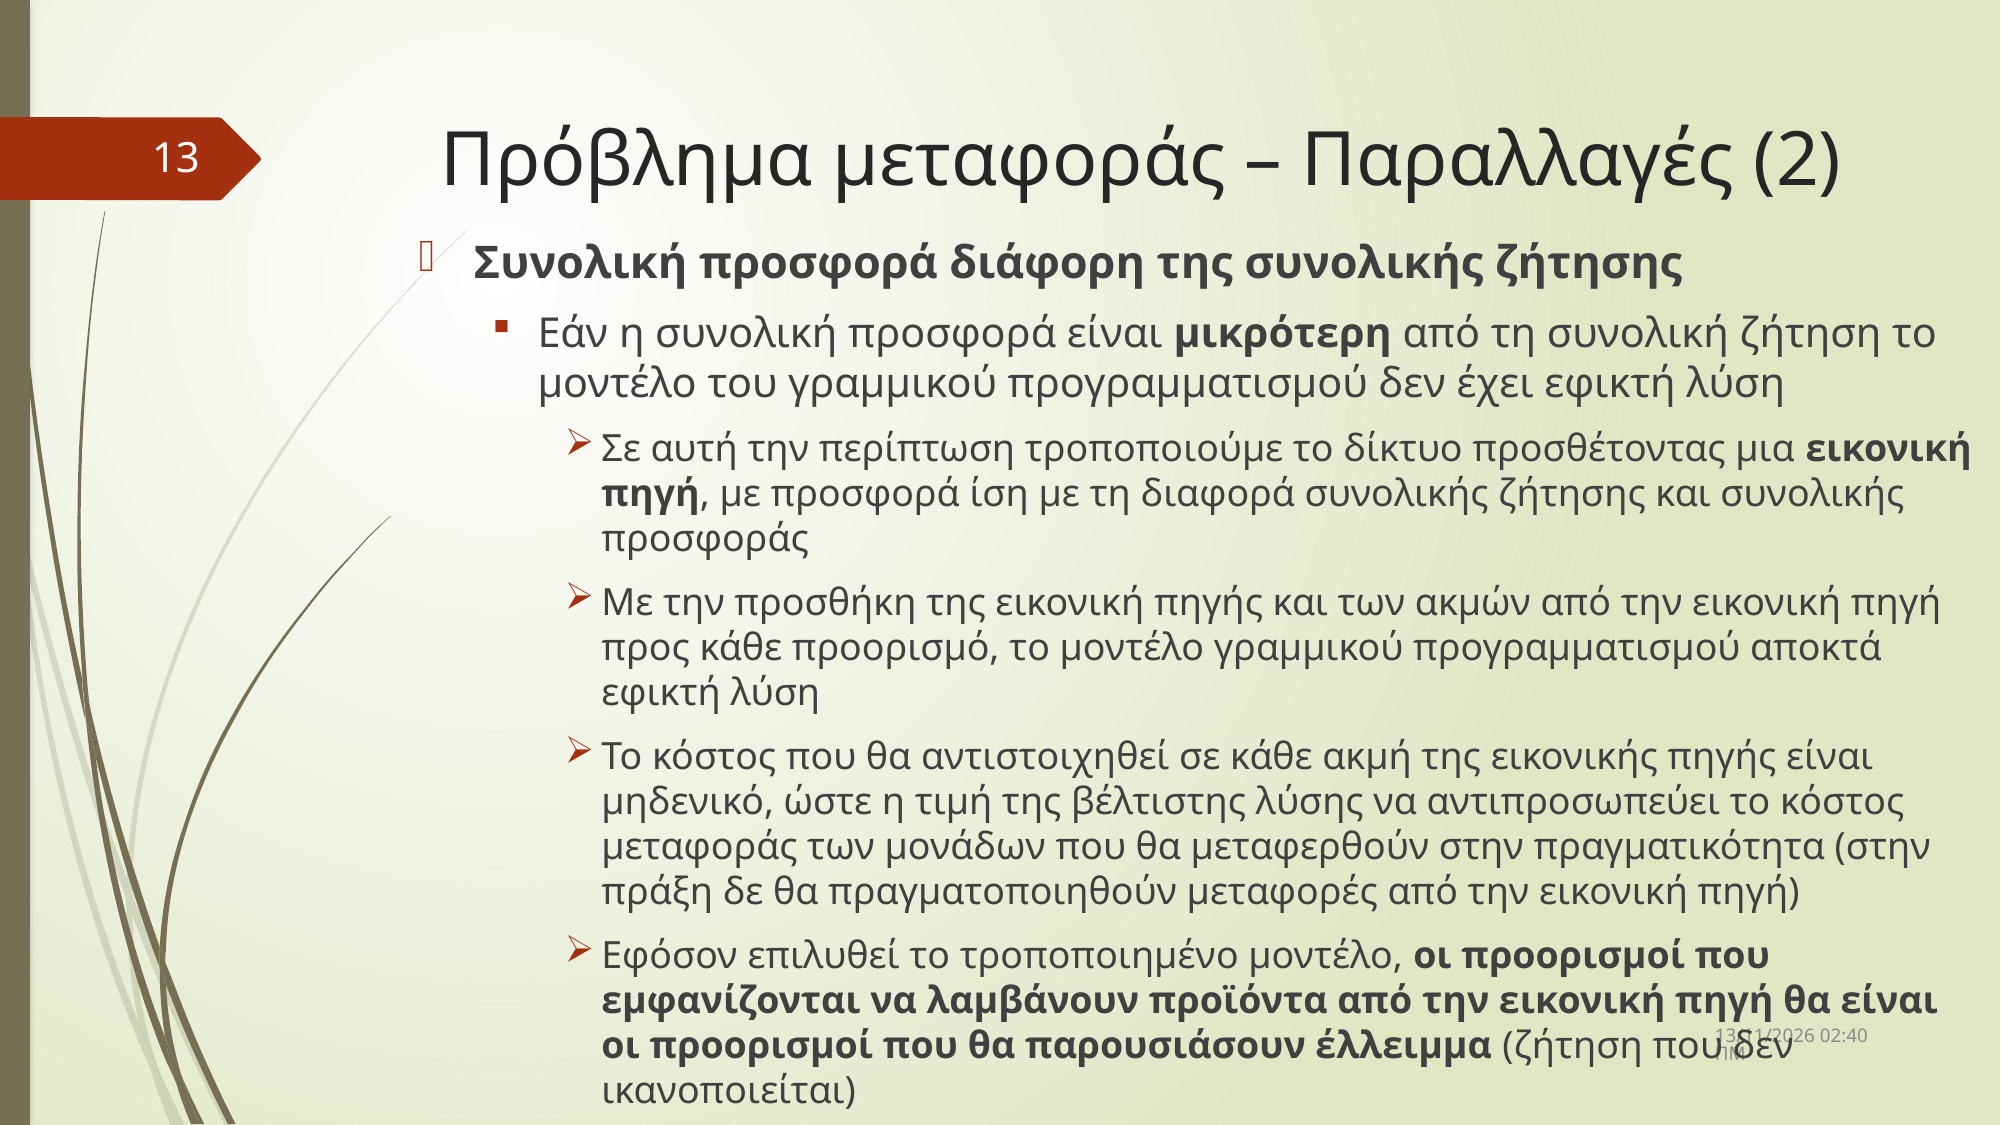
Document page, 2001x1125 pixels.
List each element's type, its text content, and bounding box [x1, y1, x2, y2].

slide_number 13 [87, 129, 216, 190]
list Συνολική προσφορά διάφορη της συνολικής ζήτησης Εάν η συνολική προσφορά είναι μικρότερη από τη συνολική ζήτηση το μοντέλο του γραμμικού προγραμματισμού δεν έχει εφικτή λύση Σε αυτή την περίπτωση τροποποιούμε το δίκτυο προσθέτοντας μια εικονική πηγή, με προσφορά ίση με τη διαφορά συνολικής ζήτησης και συνολικής προσφοράς Με την προσθήκη της εικονική πηγής και των ακμών από την εικονική πηγή προς κάθε προορισμό, το μοντέλο γραμμικού προγραμματισμού αποκτά εφικτή λύση Το κόστος που θα αντιστοιχηθεί σε κάθε ακμή της εικονικής πηγής είναι μηδενικό, ώστε η τιμή της βέλτιστης λύσης να αντιπροσωπεύει το κόστος μεταφοράς των μονάδων που θα μεταφερθούν στην πραγματικότητα (στην πράξη δε θα πραγματοποιηθούν μεταφορές από την εικονική πηγή) Εφόσον επιλυθεί το τροποποιημένο μοντέλο, οι προορισμοί που εμφανίζονται να λαμβάνουν προϊόντα από την εικονική πηγή θα είναι οι προορισμοί που θα παρουσιάσουν έλλειμμα (ζήτηση που δεν ικανοποιείται) [404, 226, 2000, 1125]
title Πρόβλημα μεταφοράς – Παραλλαγές (2) [425, 102, 1917, 226]
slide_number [1699, 1005, 1888, 1067]
